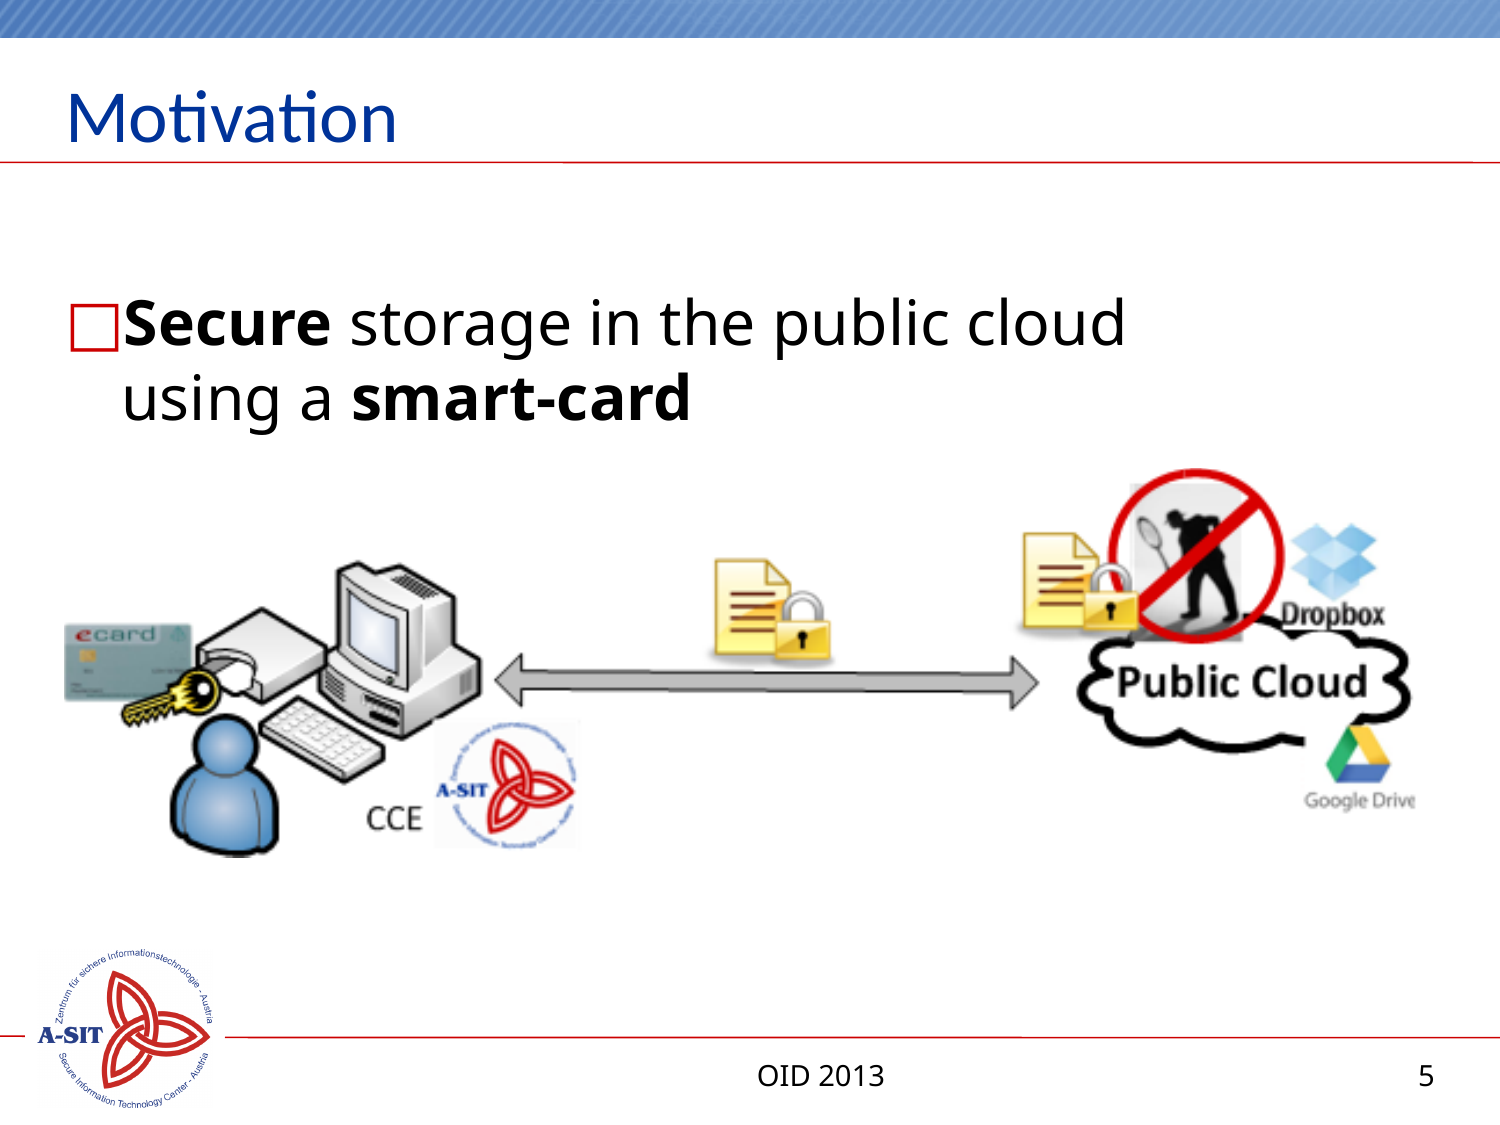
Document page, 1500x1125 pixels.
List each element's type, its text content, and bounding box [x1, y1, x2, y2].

footer OID 2013 [225, 1050, 1340, 1125]
picture [0, 0, 1500, 38]
picture [37, 949, 213, 1108]
picture [64, 468, 1418, 858]
slide_number 5 [1340, 1050, 1450, 1125]
title Motivation [50, 50, 1450, 175]
list Secure storage in the public cloud using a smart-card [50, 275, 1450, 950]
